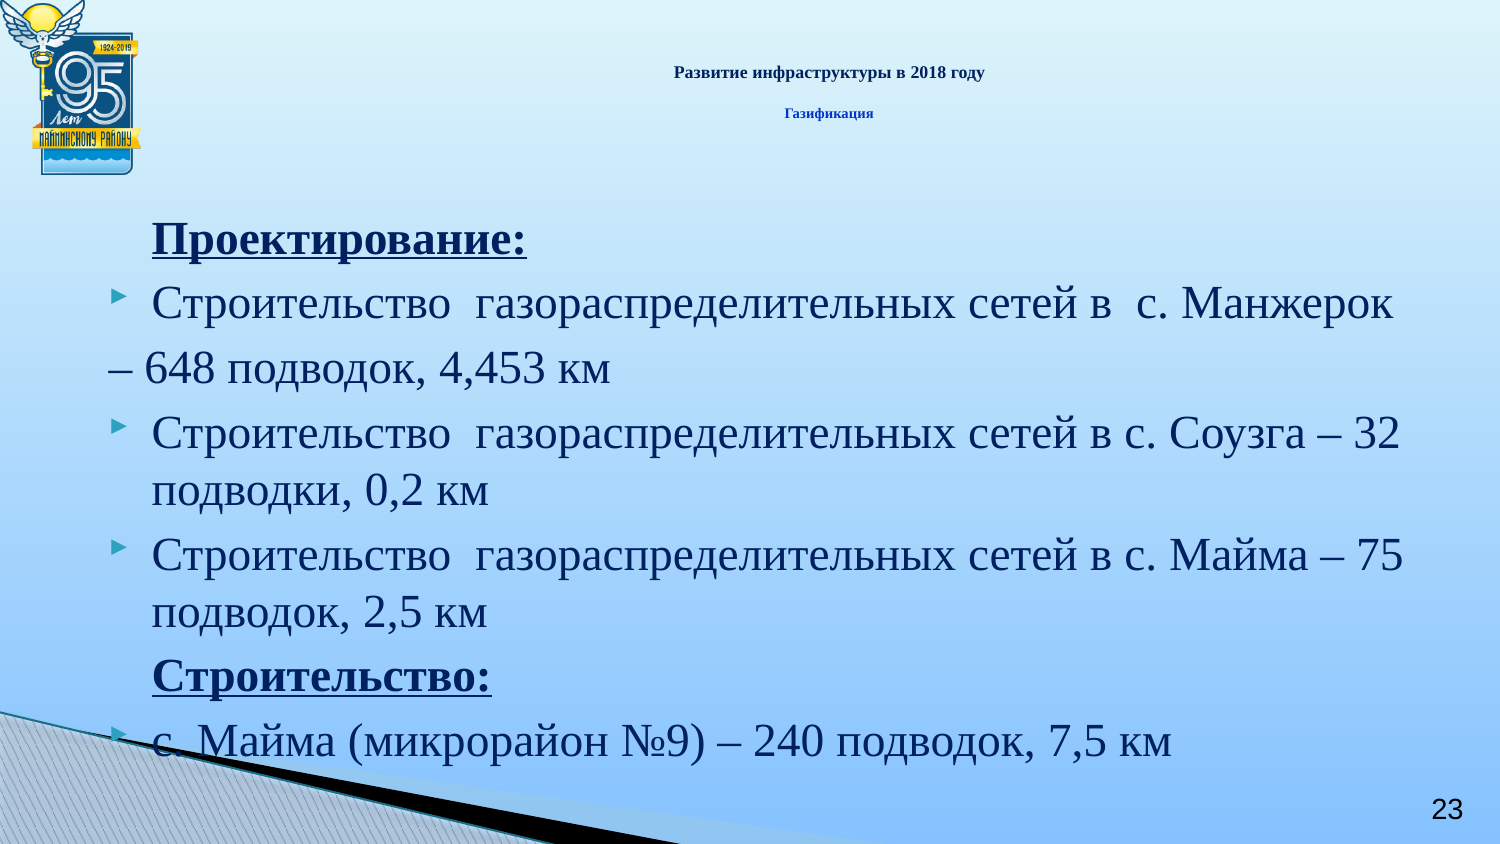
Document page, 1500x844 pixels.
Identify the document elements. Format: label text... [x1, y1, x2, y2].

slide_number 23 [1406, 788, 1479, 834]
title Развитие инфраструктуры в 2018 году Газификация [234, 33, 1425, 129]
list Проектирование: Строительство газораспределительных сетей в с. Манжерок – 648 подводок, 4,453 км Строительство газораспределительных сетей в с. Соузга – 32 подводки, 0,2 км Строительство газораспределительных сетей в с. Майма – 75 подводок, 2,5 км Строительство: с. Майма (микрорайон №9) – 240 подводок, 7,5 км [74, 198, 1426, 783]
picture [0, 0, 141, 175]
